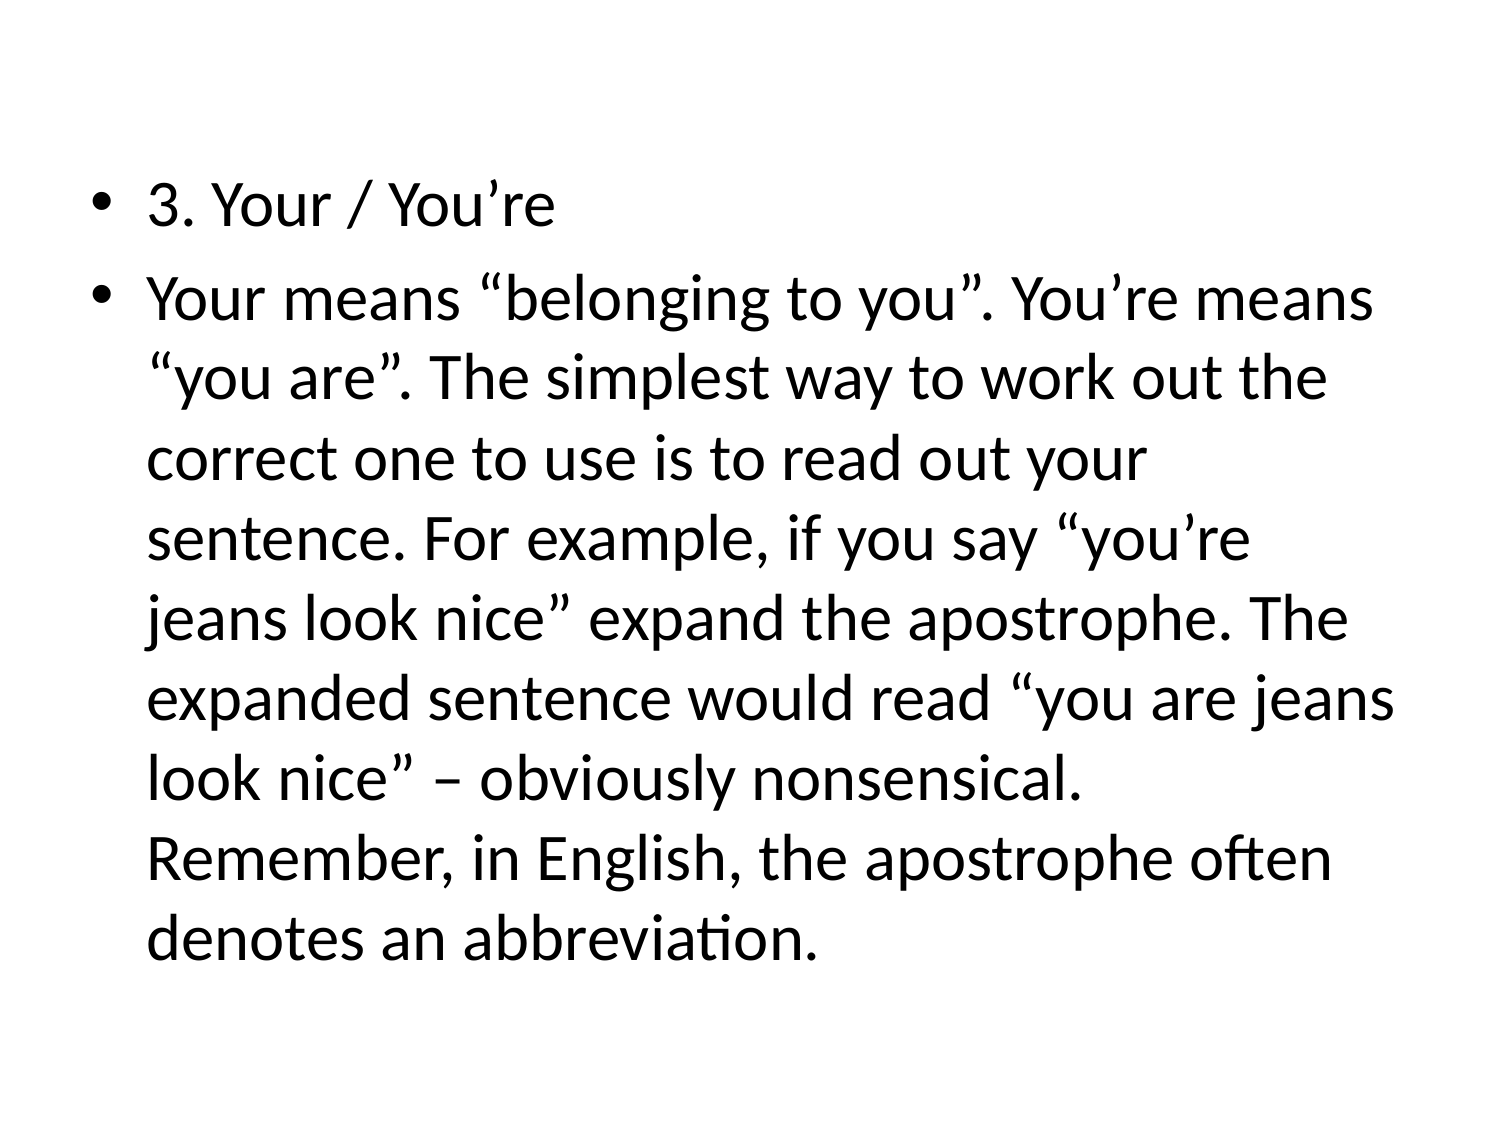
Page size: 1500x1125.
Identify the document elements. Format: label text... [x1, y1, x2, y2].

list 3. Your / You’re Your means “belonging to you”. You’re means “you are”. The simplest way to work out the correct one to use is to read out your sentence. For example, if you say “you’re jeans look nice” expand the apostrophe. The expanded sentence would read “you are jeans look nice” – obviously nonsensical. Remember, in English, the apostrophe often denotes an abbreviation. [75, 152, 1425, 1005]
